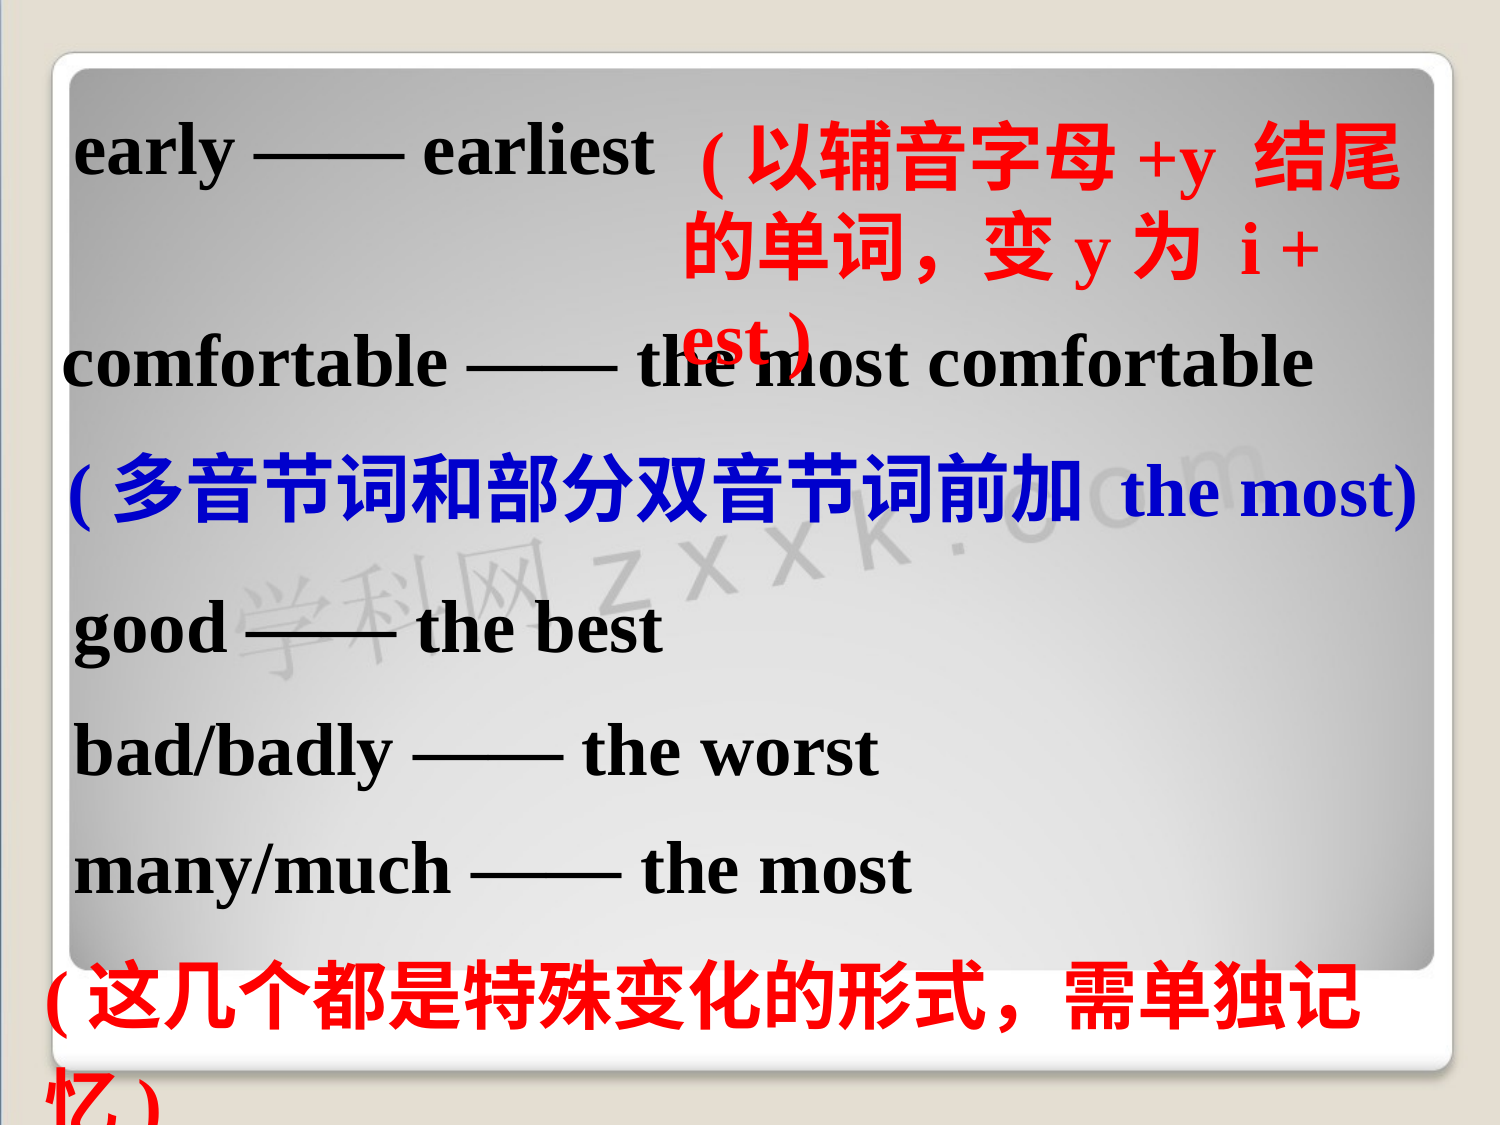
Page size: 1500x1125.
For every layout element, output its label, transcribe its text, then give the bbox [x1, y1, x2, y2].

text_box early —— earliest [58, 92, 804, 198]
text_box bad/badly —— the worst [58, 675, 898, 793]
text_box comfortable —— the most comfortable [47, 304, 1382, 410]
text_box (以辅音字母+y 结尾的单词，变y为 i + est ) [667, 101, 1465, 387]
picture [0, 0, 1500, 1125]
text_box many/much —— the most [58, 793, 934, 917]
text_box (这几个都是特殊变化的形式，需单独记忆) [29, 923, 1477, 1125]
text_box (多音节词和部分双音节词前加 the most) [53, 434, 1465, 539]
text_box good —— the best [59, 552, 686, 675]
